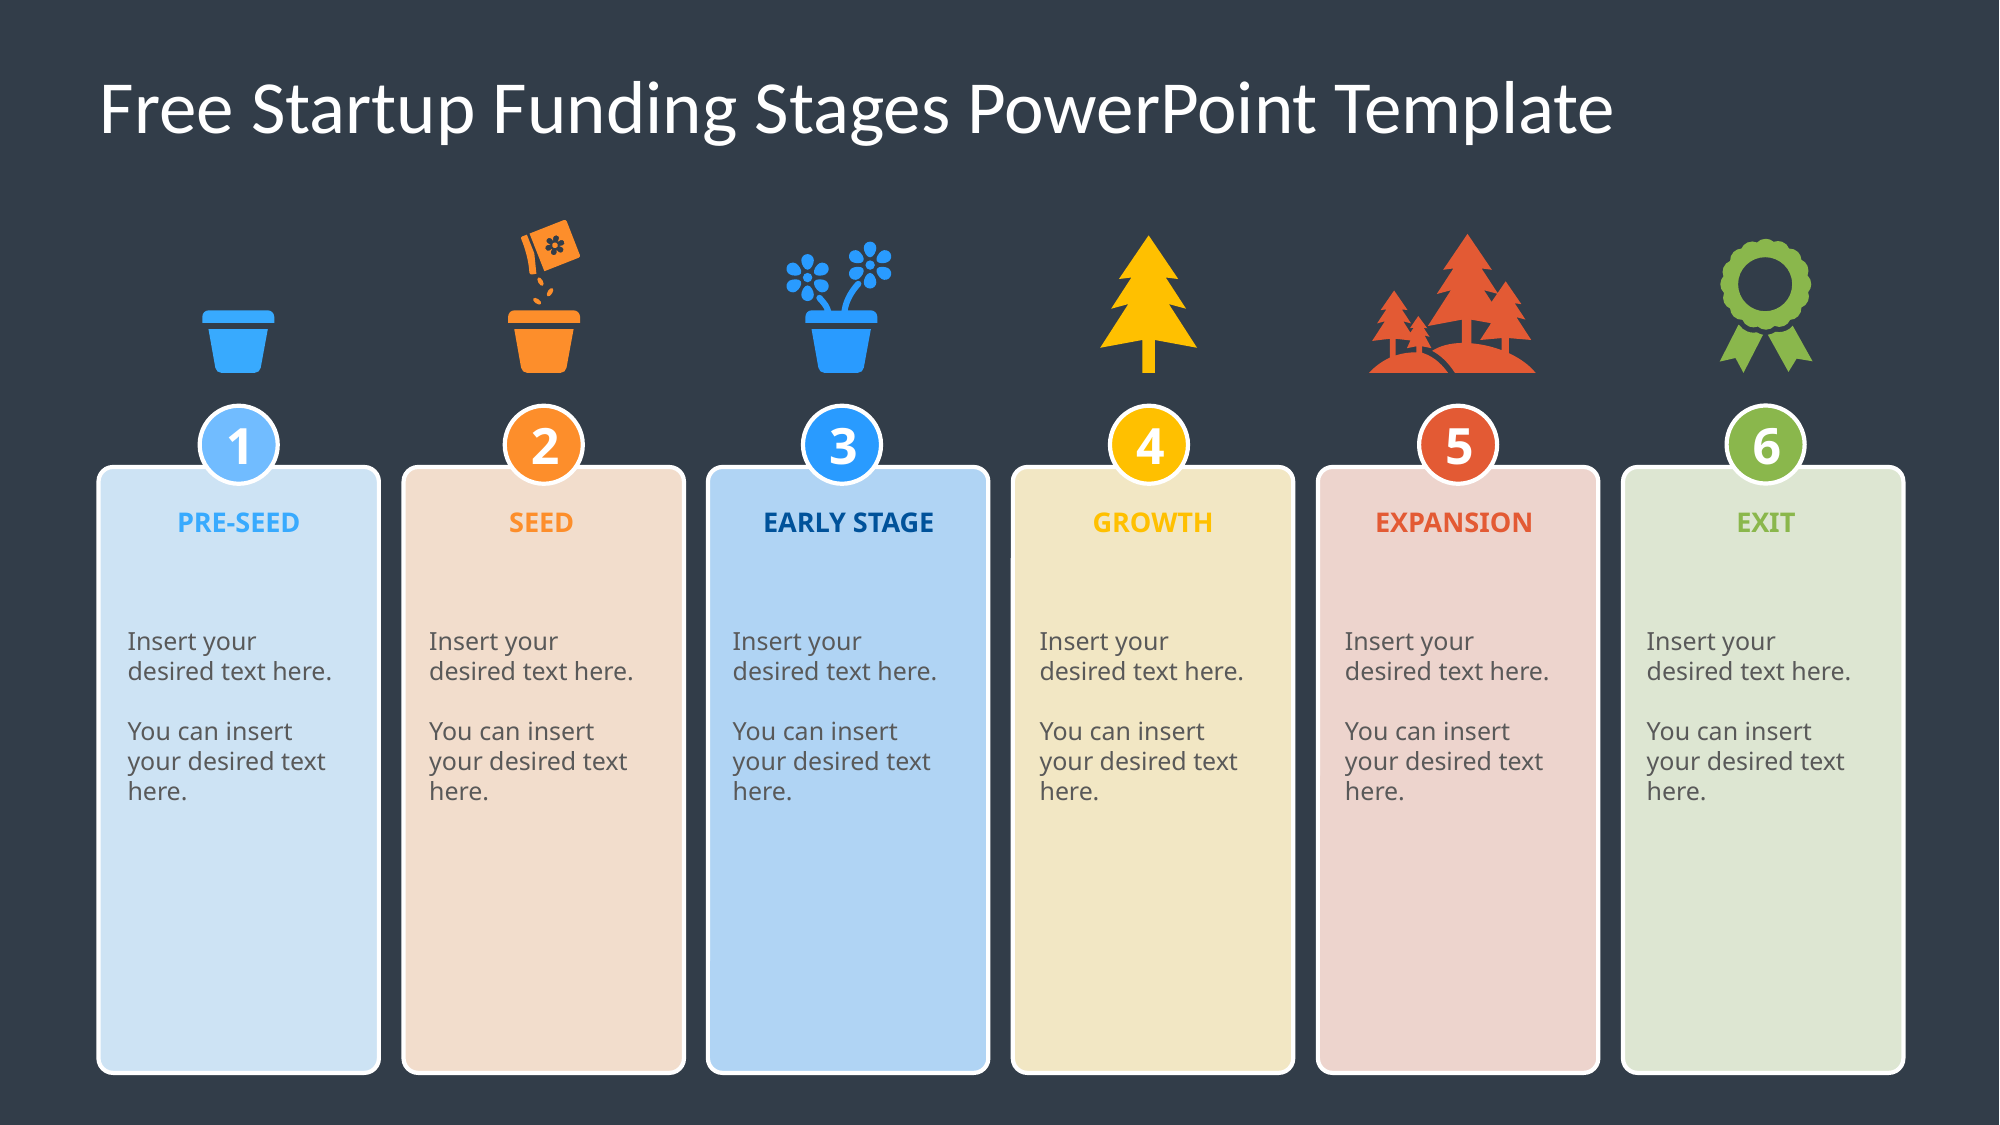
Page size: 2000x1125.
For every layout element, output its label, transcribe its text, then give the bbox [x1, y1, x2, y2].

text_box [96, 464, 381, 1076]
text_box EXPANSION [1350, 492, 1559, 556]
text_box Insert your desired text here. You can insert your desired text here. [429, 625, 648, 844]
text_box EARLY STAGE [727, 492, 970, 556]
text_box 6 [1724, 403, 1807, 486]
text_box Insert your desired text here. You can insert your desired text here. [1345, 625, 1564, 844]
text_box 3 [800, 403, 884, 486]
text_box [1100, 235, 1198, 373]
text_box Insert your desired text here. You can insert your desired text here. [1039, 625, 1259, 844]
text_box [1315, 464, 1601, 1076]
text_box Insert your desired text here. You can insert your desired text here. [127, 625, 346, 844]
text_box [401, 464, 687, 1076]
text_box GROWTH [1033, 492, 1273, 556]
text_box [1620, 464, 1906, 1076]
text_box EXIT [1646, 492, 1886, 556]
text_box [1368, 233, 1536, 374]
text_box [202, 310, 275, 374]
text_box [786, 241, 892, 374]
text_box Insert your desired text here. You can insert your desired text here. [732, 625, 952, 844]
text_box 2 [502, 403, 585, 486]
text_box 5 [1417, 403, 1500, 486]
text_box Insert your desired text here. You can insert your desired text here. [1646, 625, 1866, 844]
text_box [1719, 238, 1813, 374]
text_box SEED [432, 492, 651, 556]
text_box [705, 464, 991, 1076]
text_box 4 [1107, 403, 1191, 486]
title Free Startup Funding Stages PowerPoint Template [99, 45, 1900, 162]
text_box 1 [197, 403, 280, 486]
text_box [1010, 464, 1296, 1076]
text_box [507, 219, 581, 374]
text_box PRE-SEED [120, 499, 358, 549]
